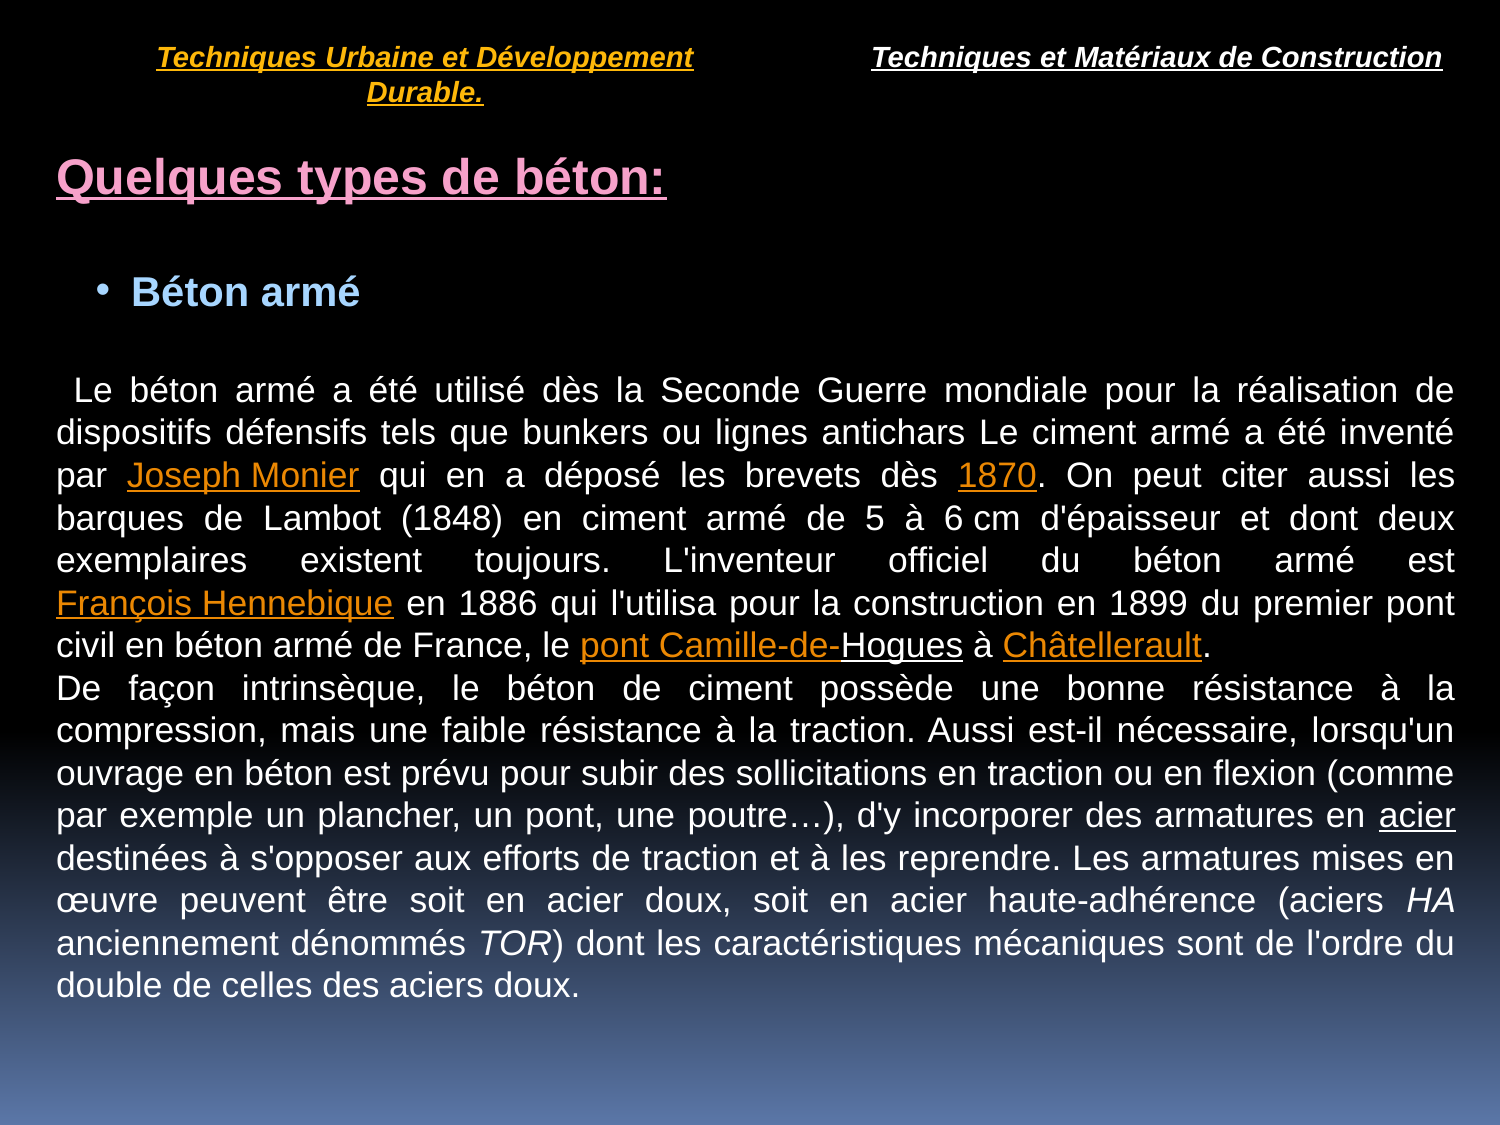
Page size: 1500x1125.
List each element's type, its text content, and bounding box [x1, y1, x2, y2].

text_box Techniques Urbaine et Développement Durable. [100, 30, 750, 116]
text_box Techniques et Matériaux de Construction [856, 30, 1500, 81]
text_box Quelques types de béton: Béton armé Le béton armé a été utilisé dès la Seconde Guerre mondiale pour la réalisation de dispositifs défensifs tels que bunkers ou lignes antichars Le ciment armé a été inventé par Joseph Monier qui en a déposé les brevets dès 1870. On peut citer aussi les barques de Lambot (1848) en ciment armé de 5 à 6 cm d'épaisseur et dont deux exemplaires existent toujours. L'inventeur officiel du béton armé est François Hennebique en 1886 qui l'utilisa pour la construction en 1899 du premier pont civil en béton armé de France, le pont Camille-de-Hogues à Châtellerault. De façon intrinsèque, le béton de ciment possède une bonne résistance à la compression, mais une faible résistance à la traction. Aussi est-il nécessaire, lorsqu'un ouvrage en béton est prévu pour subir des sollicitations en traction ou en flexion (comme par exemple un plancher, un pont, une poutre…), d'y incorporer des armatures en acier destinées à s'opposer aux efforts de traction et à les reprendre. Les armatures mises en œuvre peuvent être soit en acier doux, soit en acier haute-adhérence (aciers HA anciennement dénommés TOR) dont les caractéristiques mécaniques sont de l'ordre du double de celles des aciers doux. [41, 137, 1471, 1103]
